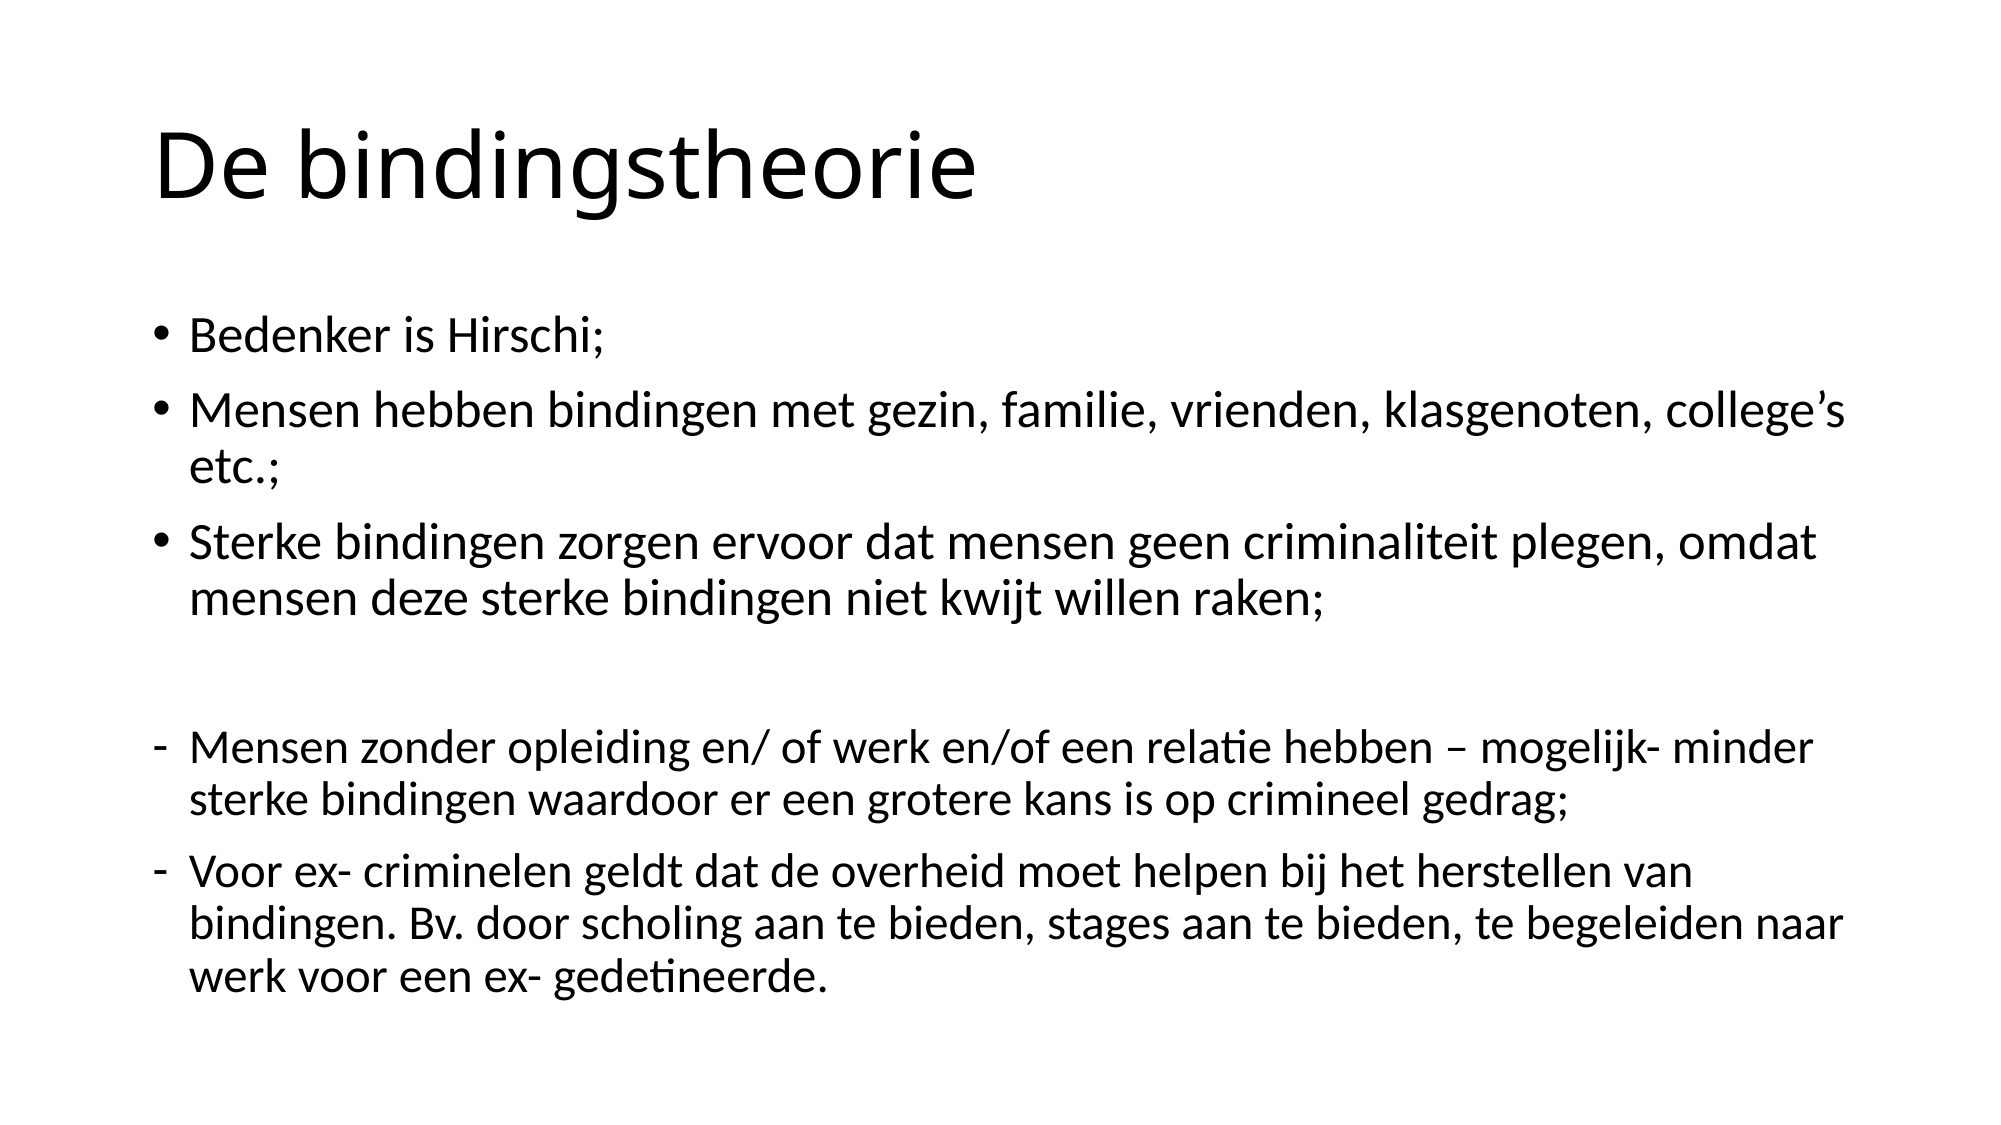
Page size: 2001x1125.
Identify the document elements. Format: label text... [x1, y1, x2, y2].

list Bedenker is Hirschi; Mensen hebben bindingen met gezin, familie, vrienden, klasgenoten, college’s etc.; Sterke bindingen zorgen ervoor dat mensen geen criminaliteit plegen, omdat mensen deze sterke bindingen niet kwijt willen raken; Mensen zonder opleiding en/ of werk en/of een relatie hebben – mogelijk- minder sterke bindingen waardoor er een grotere kans is op crimineel gedrag; Voor ex- criminelen geldt dat de overheid moet helpen bij het herstellen van bindingen. Bv. door scholing aan te bieden, stages aan te bieden, te begeleiden naar werk voor een ex- gedetineerde. [137, 299, 1863, 1014]
title De bindingstheorie [137, 59, 1863, 278]
